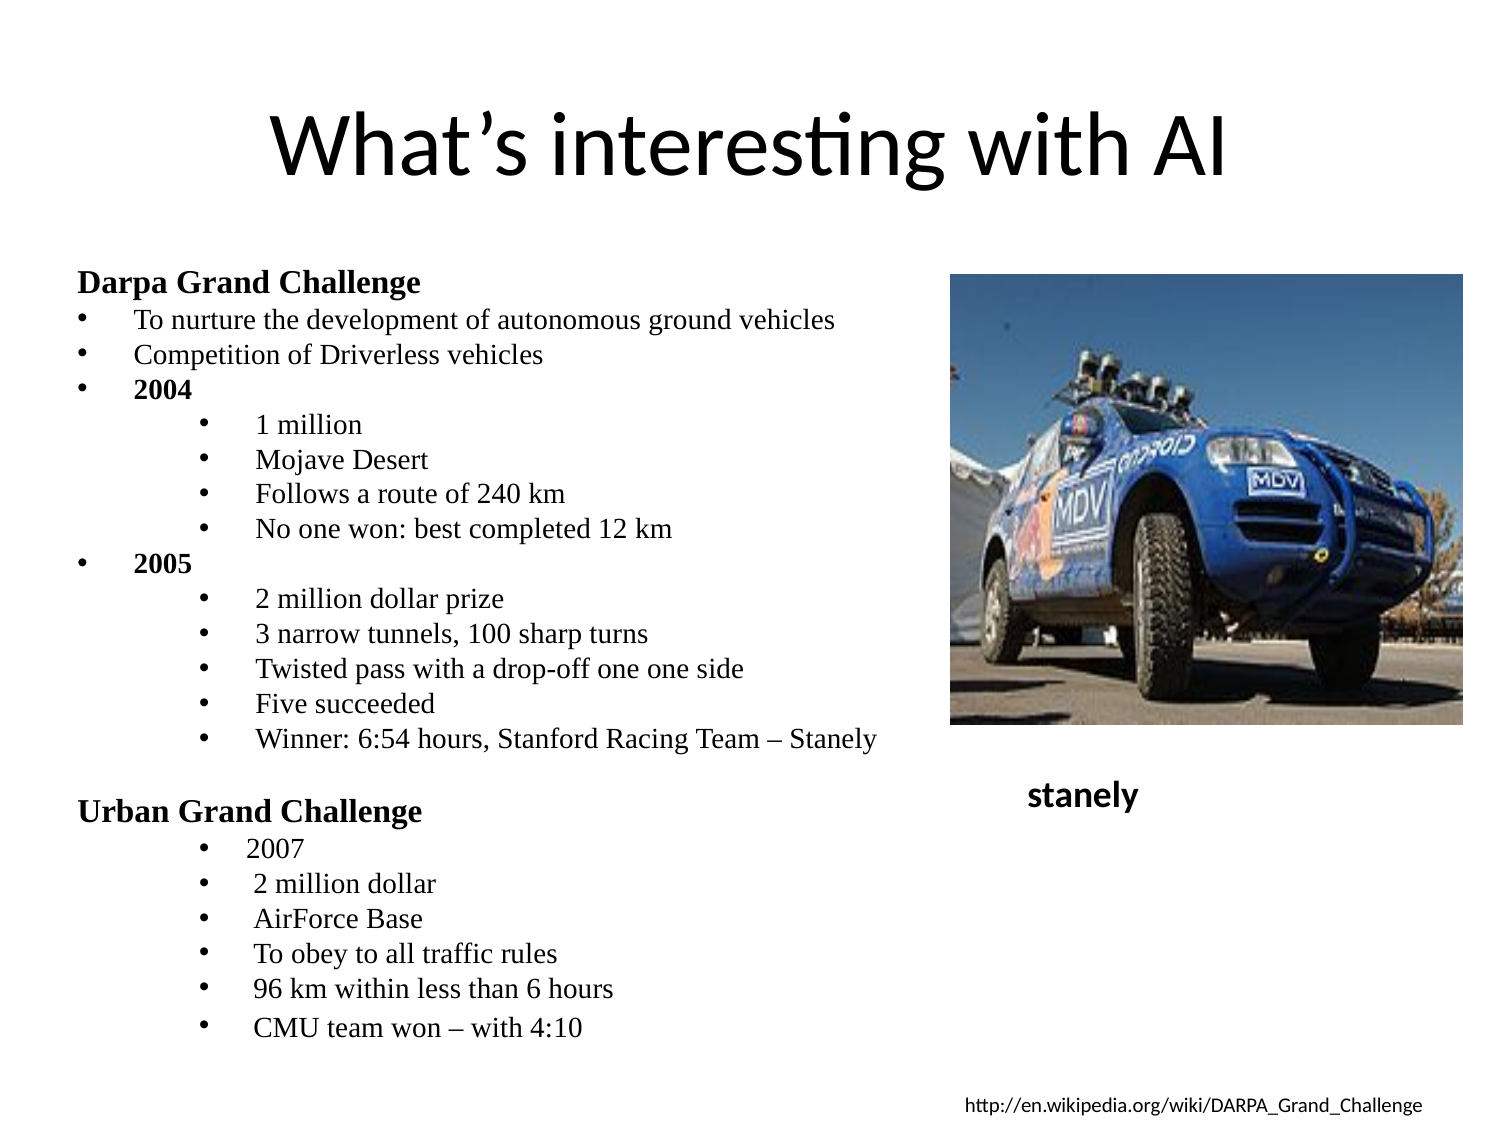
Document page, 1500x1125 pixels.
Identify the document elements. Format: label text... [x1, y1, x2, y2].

text_box http://en.wikipedia.org/wiki/DARPA_Grand_Challenge [949, 1084, 1488, 1125]
picture [949, 274, 1463, 726]
text_box stanely [1012, 762, 1300, 823]
text_box Darpa Grand Challenge To nurture the development of autonomous ground vehicles Competition of Driverless vehicles 2004 1 million Mojave Desert Follows a route of 240 km No one won: best completed 12 km 2005 2 million dollar prize 3 narrow tunnels, 100 sharp turns Twisted pass with a drop-off one one side Five succeeded Winner: 6:54 hours, Stanford Racing Team – Stanely Urban Grand Challenge 2007 2 million dollar AirForce Base To obey to all traffic rules 96 km within less than 6 hours CMU team won – with 4:10 [62, 252, 1013, 1052]
title What’s interesting with AI [75, 45, 1425, 233]
